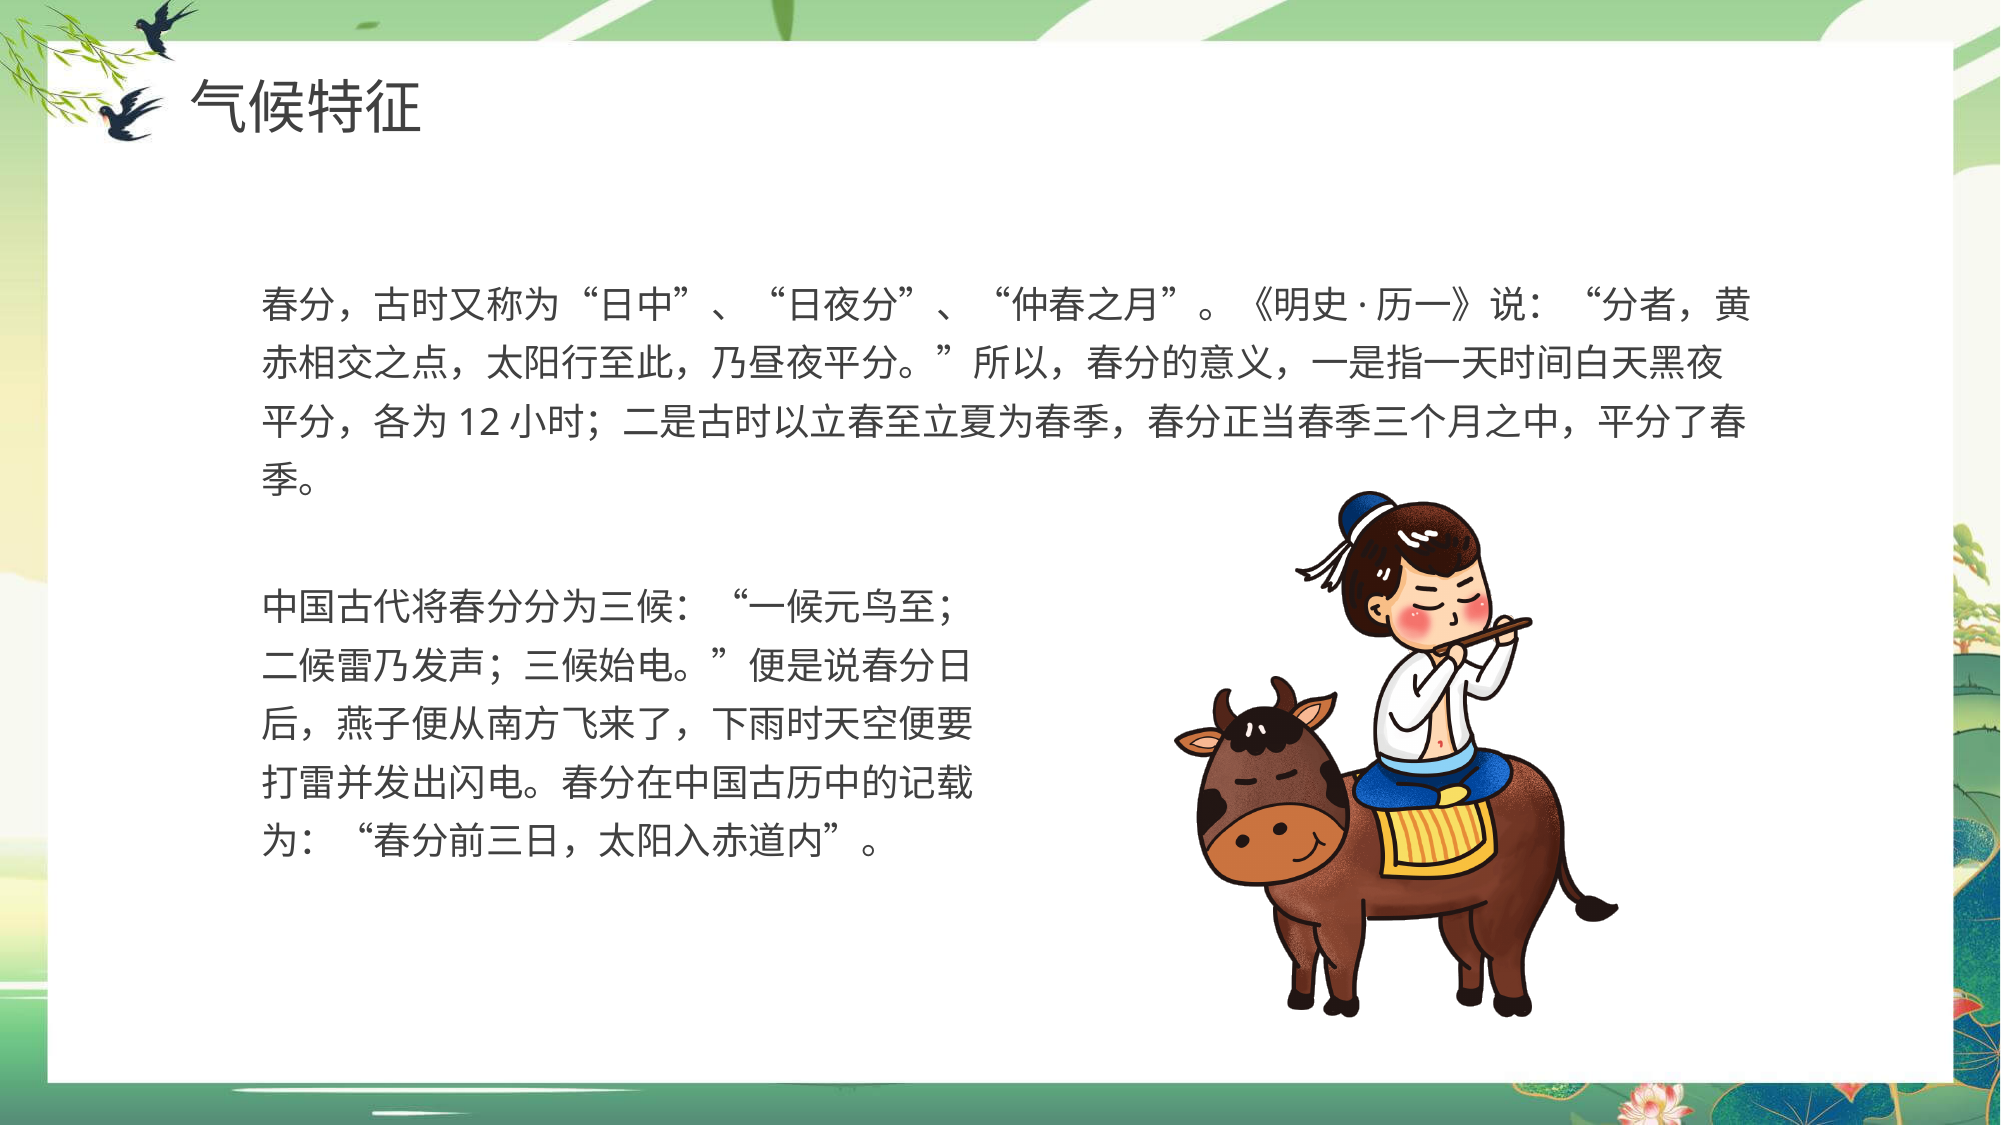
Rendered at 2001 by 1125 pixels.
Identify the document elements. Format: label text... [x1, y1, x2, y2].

picture [0, 0, 2001, 1125]
text_box 中国古代将春分分为三候：“一候元鸟至；二候雷乃发声；三候始电。”便是说春分日后，燕子便从南方飞来了，下雨时天空便要打雷并发出闪电。春分在中国古历中的记载为：“春分前三日，太阳入赤道内”。 [246, 562, 1000, 870]
text_box 春分，古时又称为“日中”、“日夜分”、“仲春之月”。《明史·历一》说：“分者，黄赤相交之点，太阳行至此，乃昼夜平分。”所以，春分的意义，一是指一天时间白天黑夜平分，各为12小时；二是古时以立春至立夏为春季，春分正当春季三个月之中，平分了春季。 [246, 260, 1773, 509]
text_box 气候特征 [174, 62, 477, 148]
